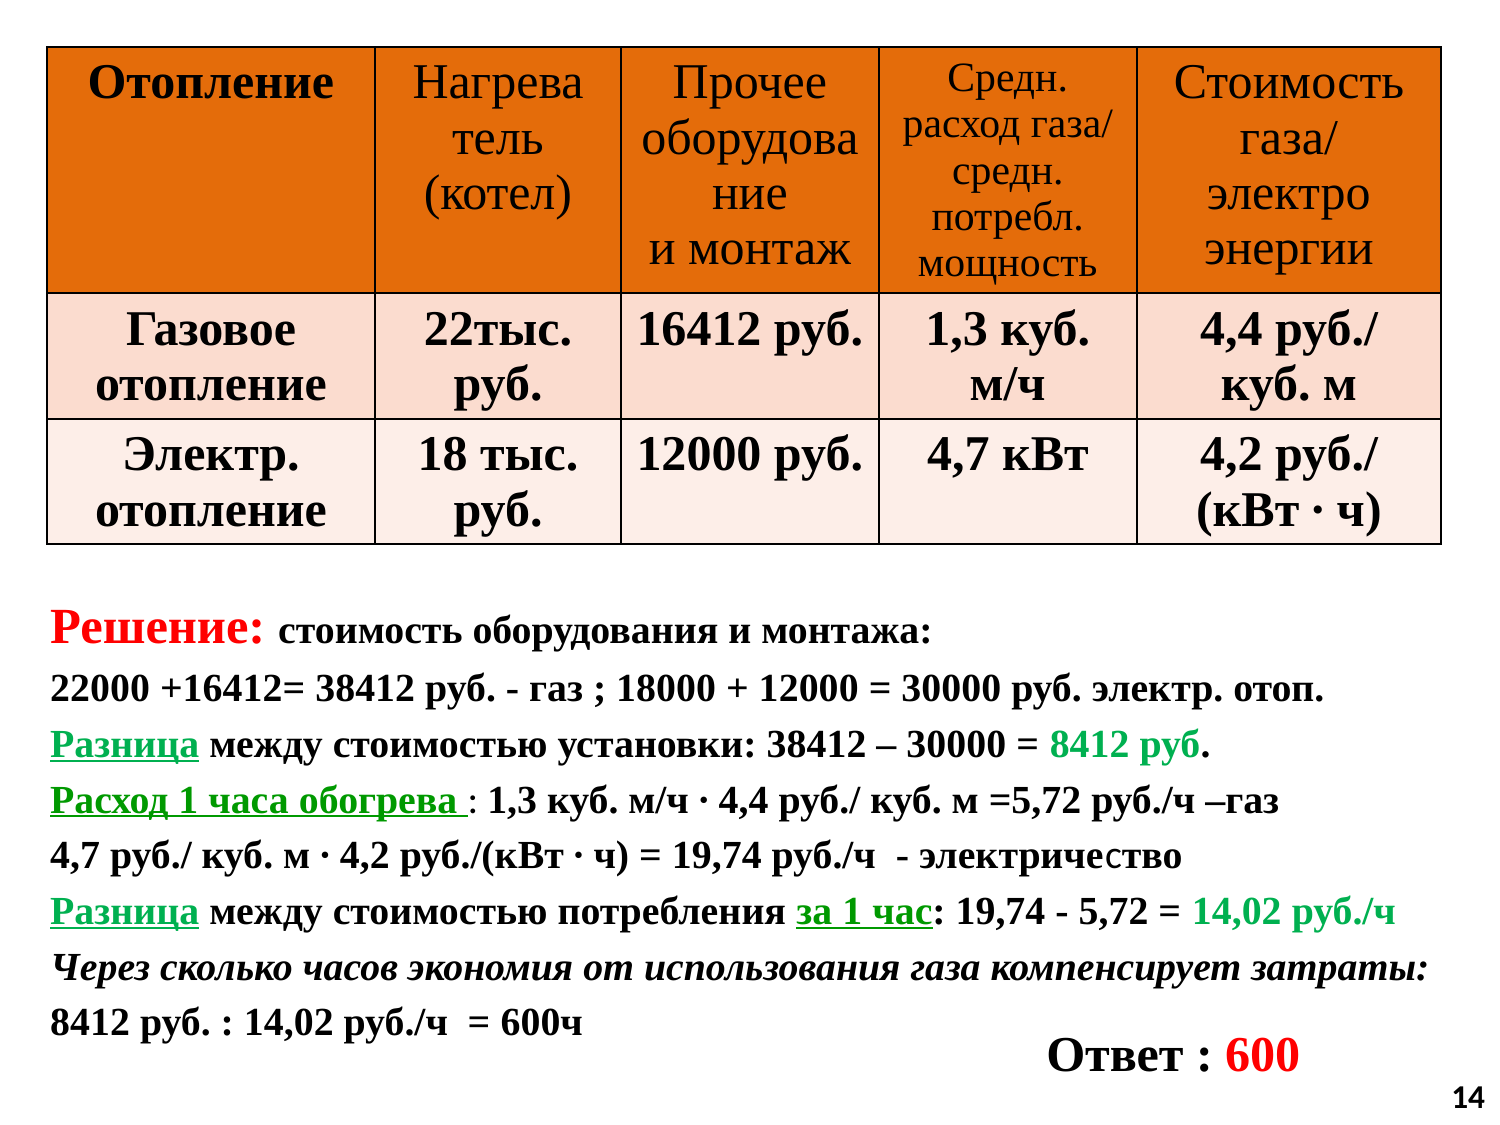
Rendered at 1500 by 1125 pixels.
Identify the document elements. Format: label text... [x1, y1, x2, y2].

table_cell 4,7 кВт [880, 420, 1136, 543]
table_header Стоимость газа/ электро энергии [1138, 48, 1440, 292]
table_cell 4,2 руб./ (кВт ∙ ч) [1138, 420, 1440, 543]
table_cell 1,3 куб. м/ч [880, 294, 1136, 418]
slide_number 14 [1149, 1065, 1500, 1125]
table_cell 22тыс. руб. [376, 294, 620, 418]
table_header Прочее оборудова ние и монтаж [622, 48, 878, 292]
table_cell Газовое отопление [48, 294, 374, 418]
table_cell 18 тыс. руб. [376, 420, 620, 543]
table_cell 16412 руб. [622, 294, 878, 418]
table_cell 12000 руб. [622, 420, 878, 543]
table_header Нагрева тель (котел) [376, 48, 620, 292]
table_cell 4,4 руб./ куб. м [1138, 294, 1440, 418]
text_box Ответ : 600 [1031, 1019, 1383, 1090]
list Решение: стоимость оборудования и монтажа: 22000 +16412= 38412 руб. - газ ; 18000 + 12000 = 30000 руб. электр. отоп. Разница между стоимостью установки: 38412 – 30000 = 8412 руб. Расход 1 часа обогрева : 1,3 куб. м/ч ∙ 4,4 руб./ куб. м =5,72 руб./ч –газ 4,7 руб./ куб. м ∙ 4,2 руб./(кВт ∙ ч) = 19,74 руб./ч - электричество Разница между стоимостью потребления за 1 час: 19,74 - 5,72 = 14,02 руб./ч Через сколько часов экономия от использования газа компенсирует затраты: 8412 руб. : 14,02 руб./ч = 600ч [35, 585, 1500, 1125]
table_header Средн. расход газа/ средн. потребл. мощность [880, 48, 1136, 292]
table_cell Электр. отопление [48, 420, 374, 543]
table_header Отопление [48, 48, 374, 292]
